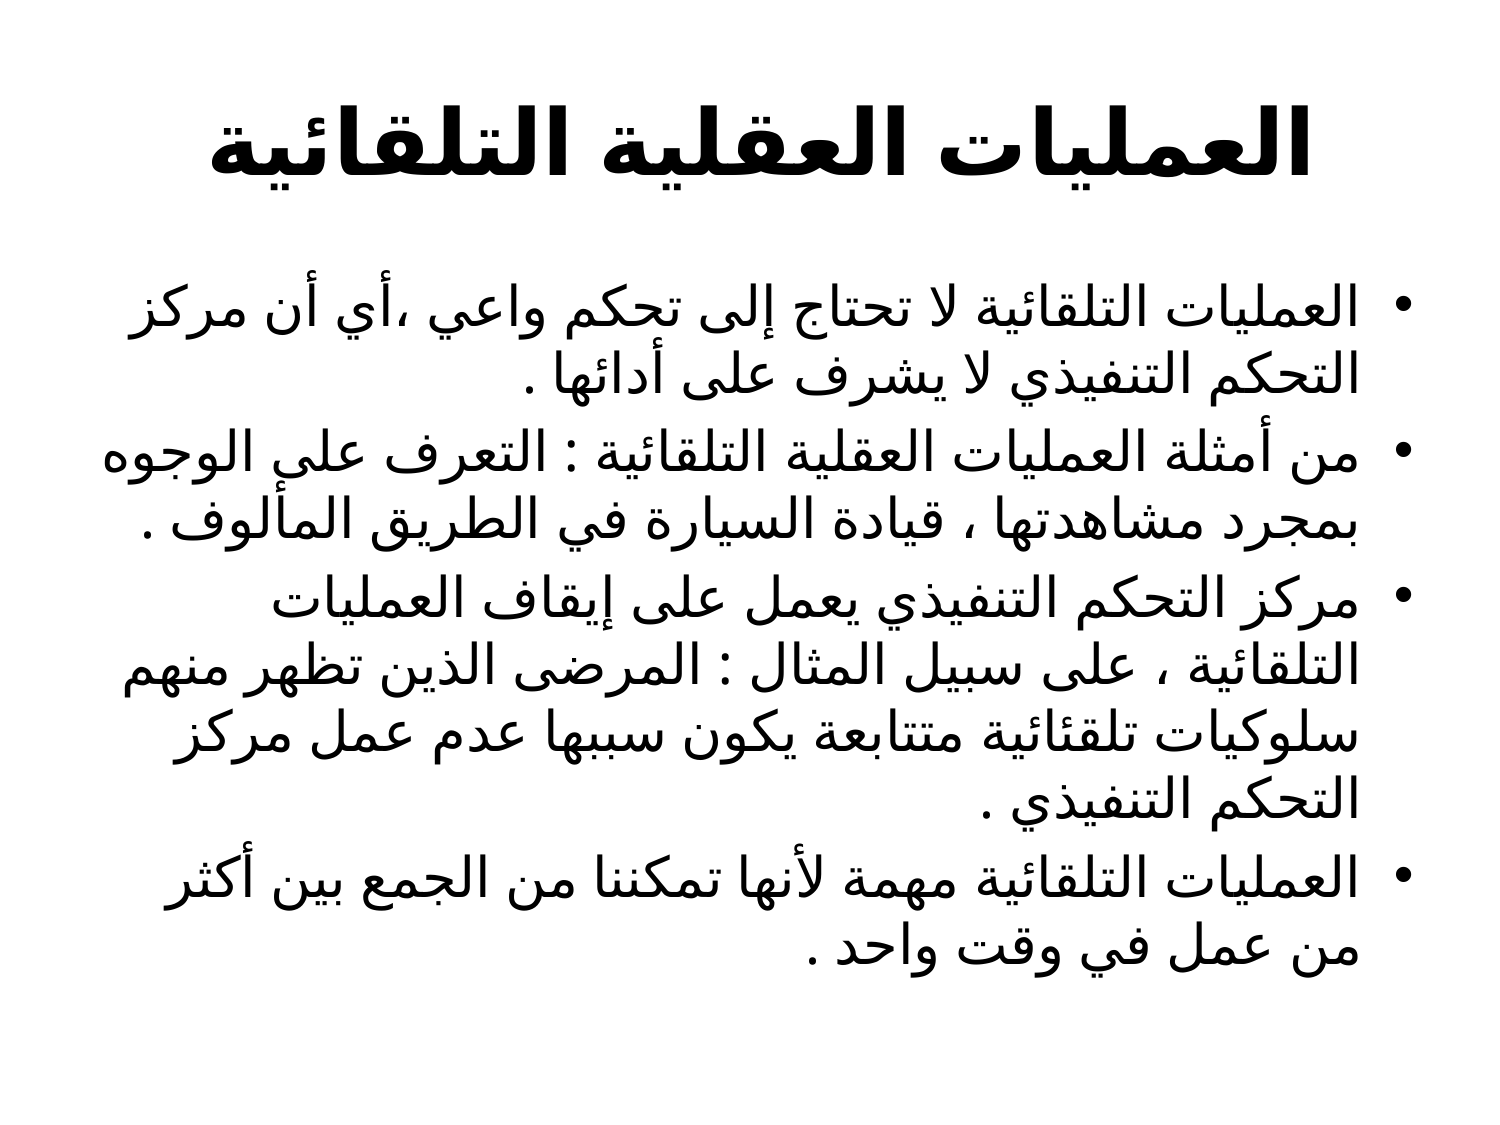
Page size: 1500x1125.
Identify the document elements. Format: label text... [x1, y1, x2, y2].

title العمليات العقلية التلقائية [75, 45, 1425, 233]
list العمليات التلقائية لا تحتاج إلى تحكم واعي ،أي أن مركز التحكم التنفيذي لا يشرف على أدائها . من أمثلة العمليات العقلية التلقائية : التعرف على الوجوه بمجرد مشاهدتها ، قيادة السيارة في الطريق المألوف . مركز التحكم التنفيذي يعمل على إيقاف العمليات التلقائية ، على سبيل المثال : المرضى الذين تظهر منهم سلوكيات تلقئائية متتابعة يكون سببها عدم عمل مركز التحكم التنفيذي . العمليات التلقائية مهمة لأنها تمكننا من الجمع بين أكثر من عمل في وقت واحد . [75, 262, 1425, 1005]
